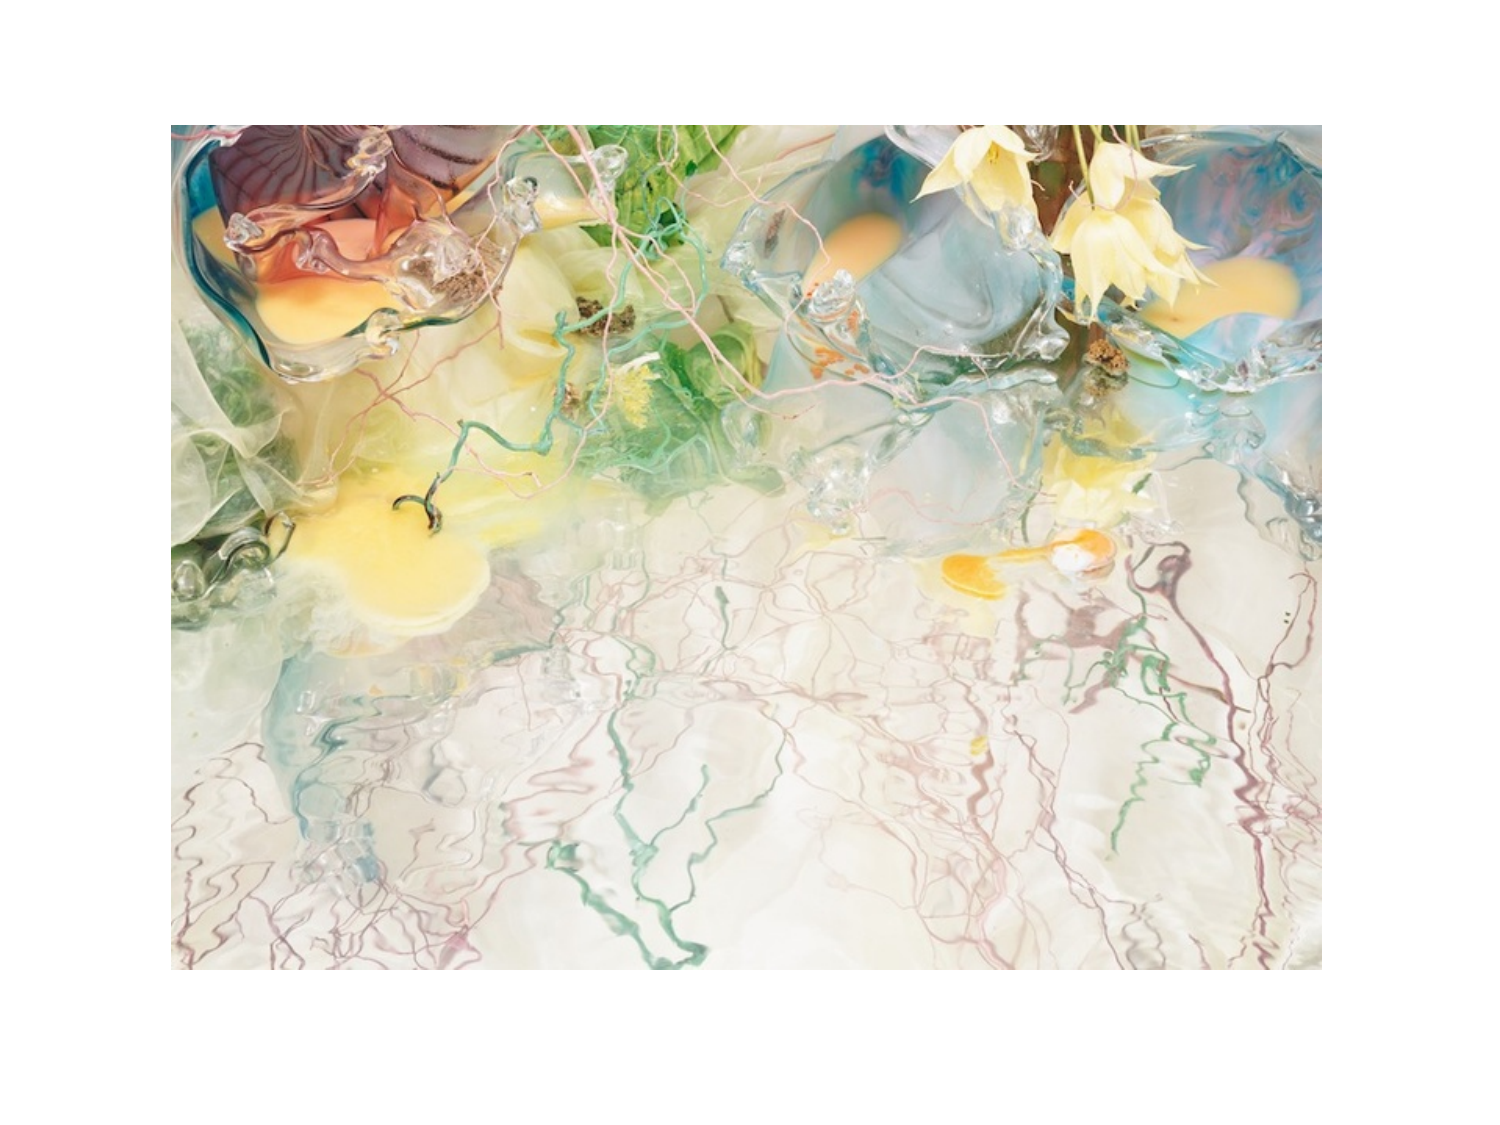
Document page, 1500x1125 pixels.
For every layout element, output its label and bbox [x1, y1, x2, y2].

picture [170, 125, 1322, 970]
